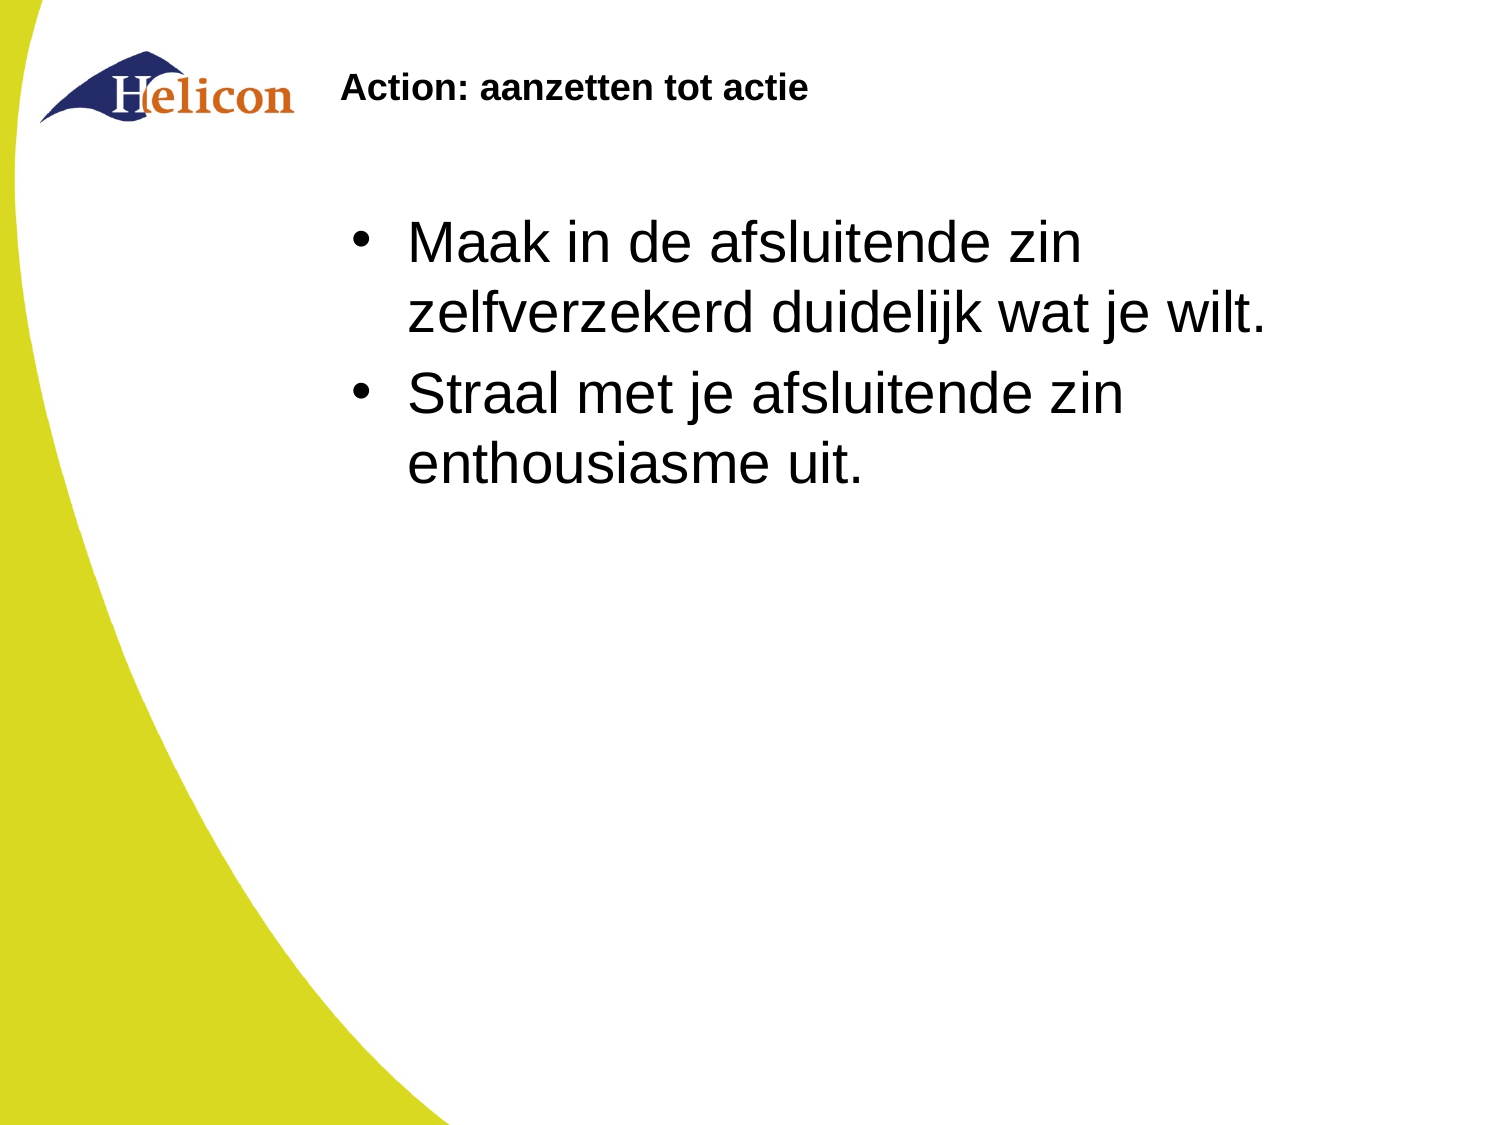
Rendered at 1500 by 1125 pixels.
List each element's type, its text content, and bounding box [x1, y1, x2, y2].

picture [0, 0, 1500, 1125]
title Action: aanzetten tot actie [324, 54, 1415, 161]
list Maak in de afsluitende zin zelfverzekerd duidelijk wat je wilt. Straal met je afsluitende zin enthousiasme uit. [336, 196, 1425, 1005]
